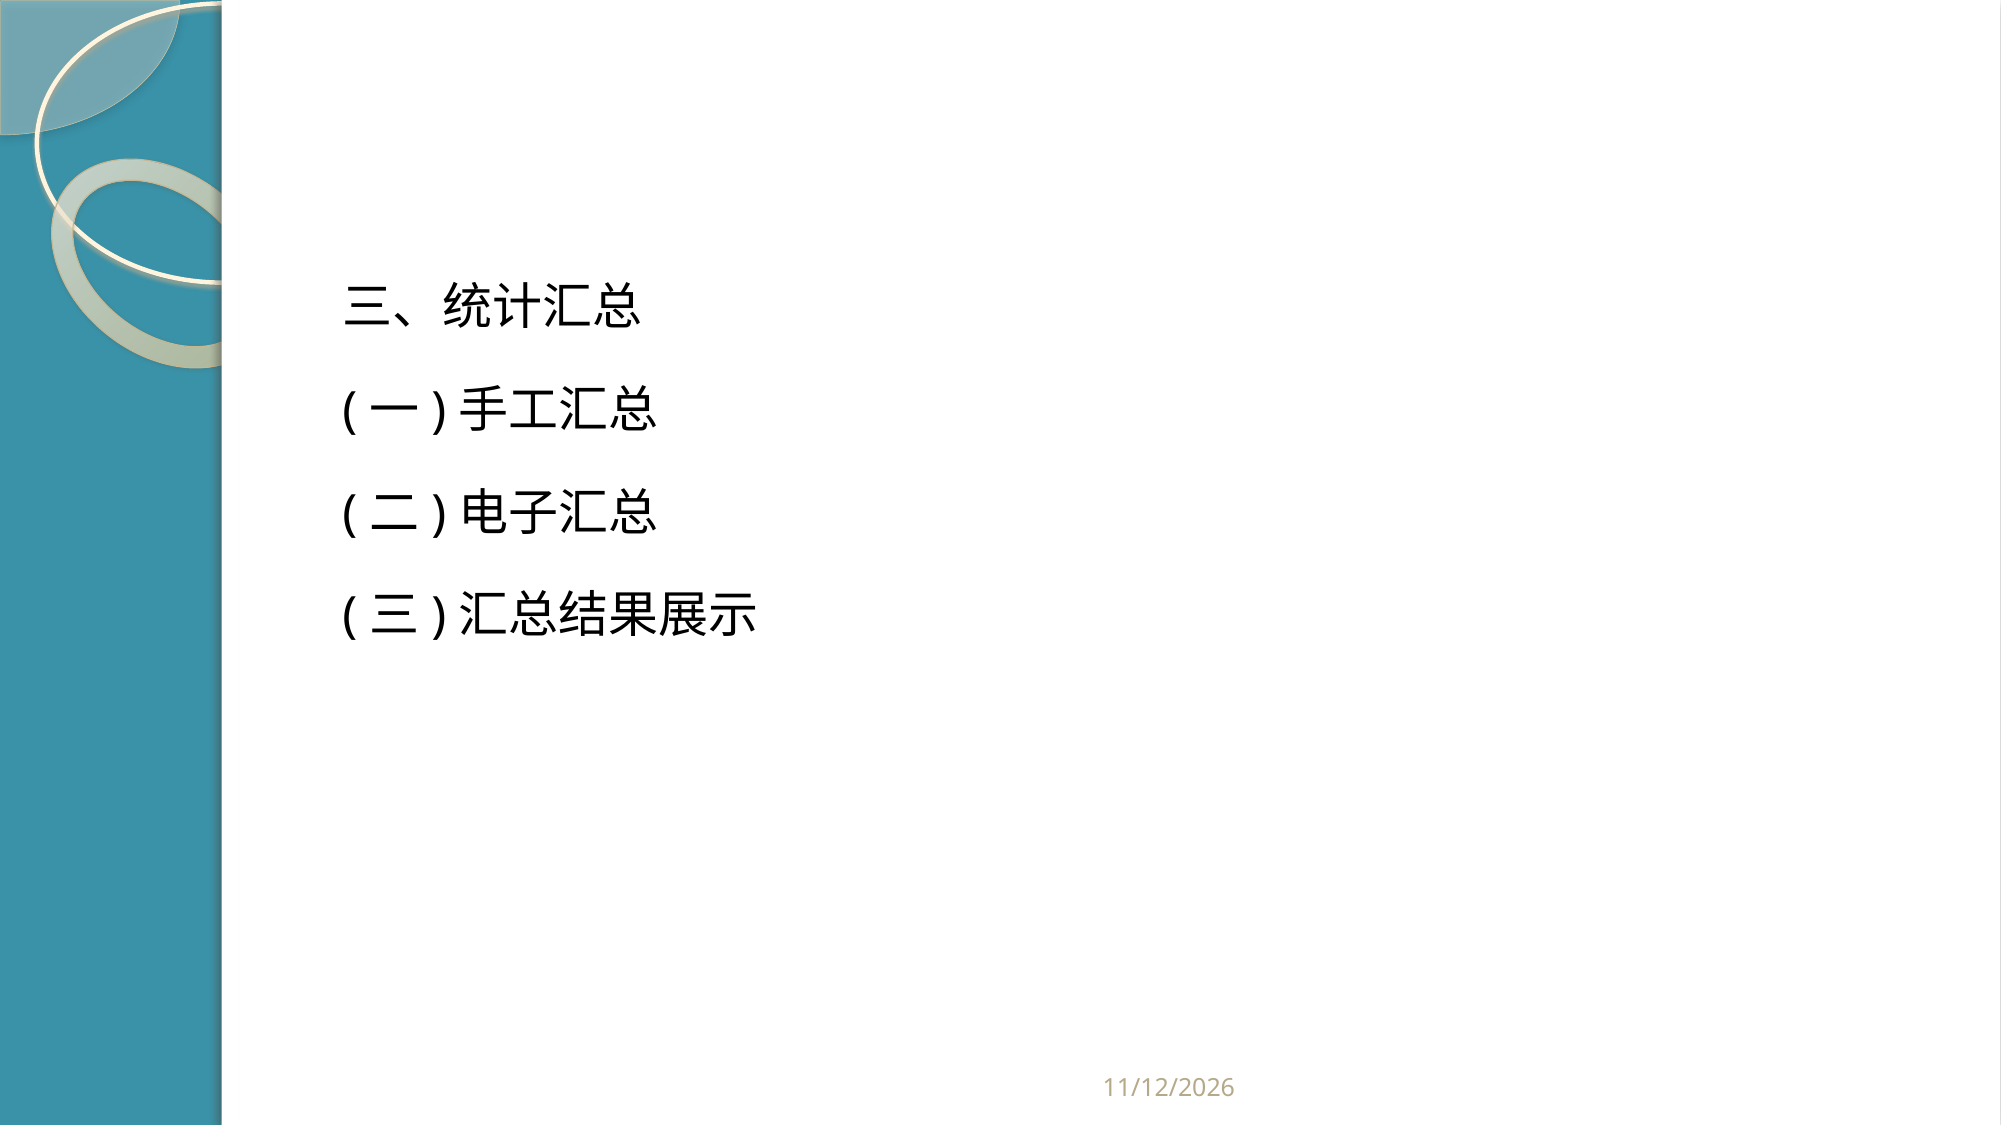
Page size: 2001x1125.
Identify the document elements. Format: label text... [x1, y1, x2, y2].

list 三、统计汇总 (一)手工汇总 (二)电子汇总 (三)汇总结果展示 [313, 237, 1954, 1025]
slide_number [783, 1034, 1250, 1113]
